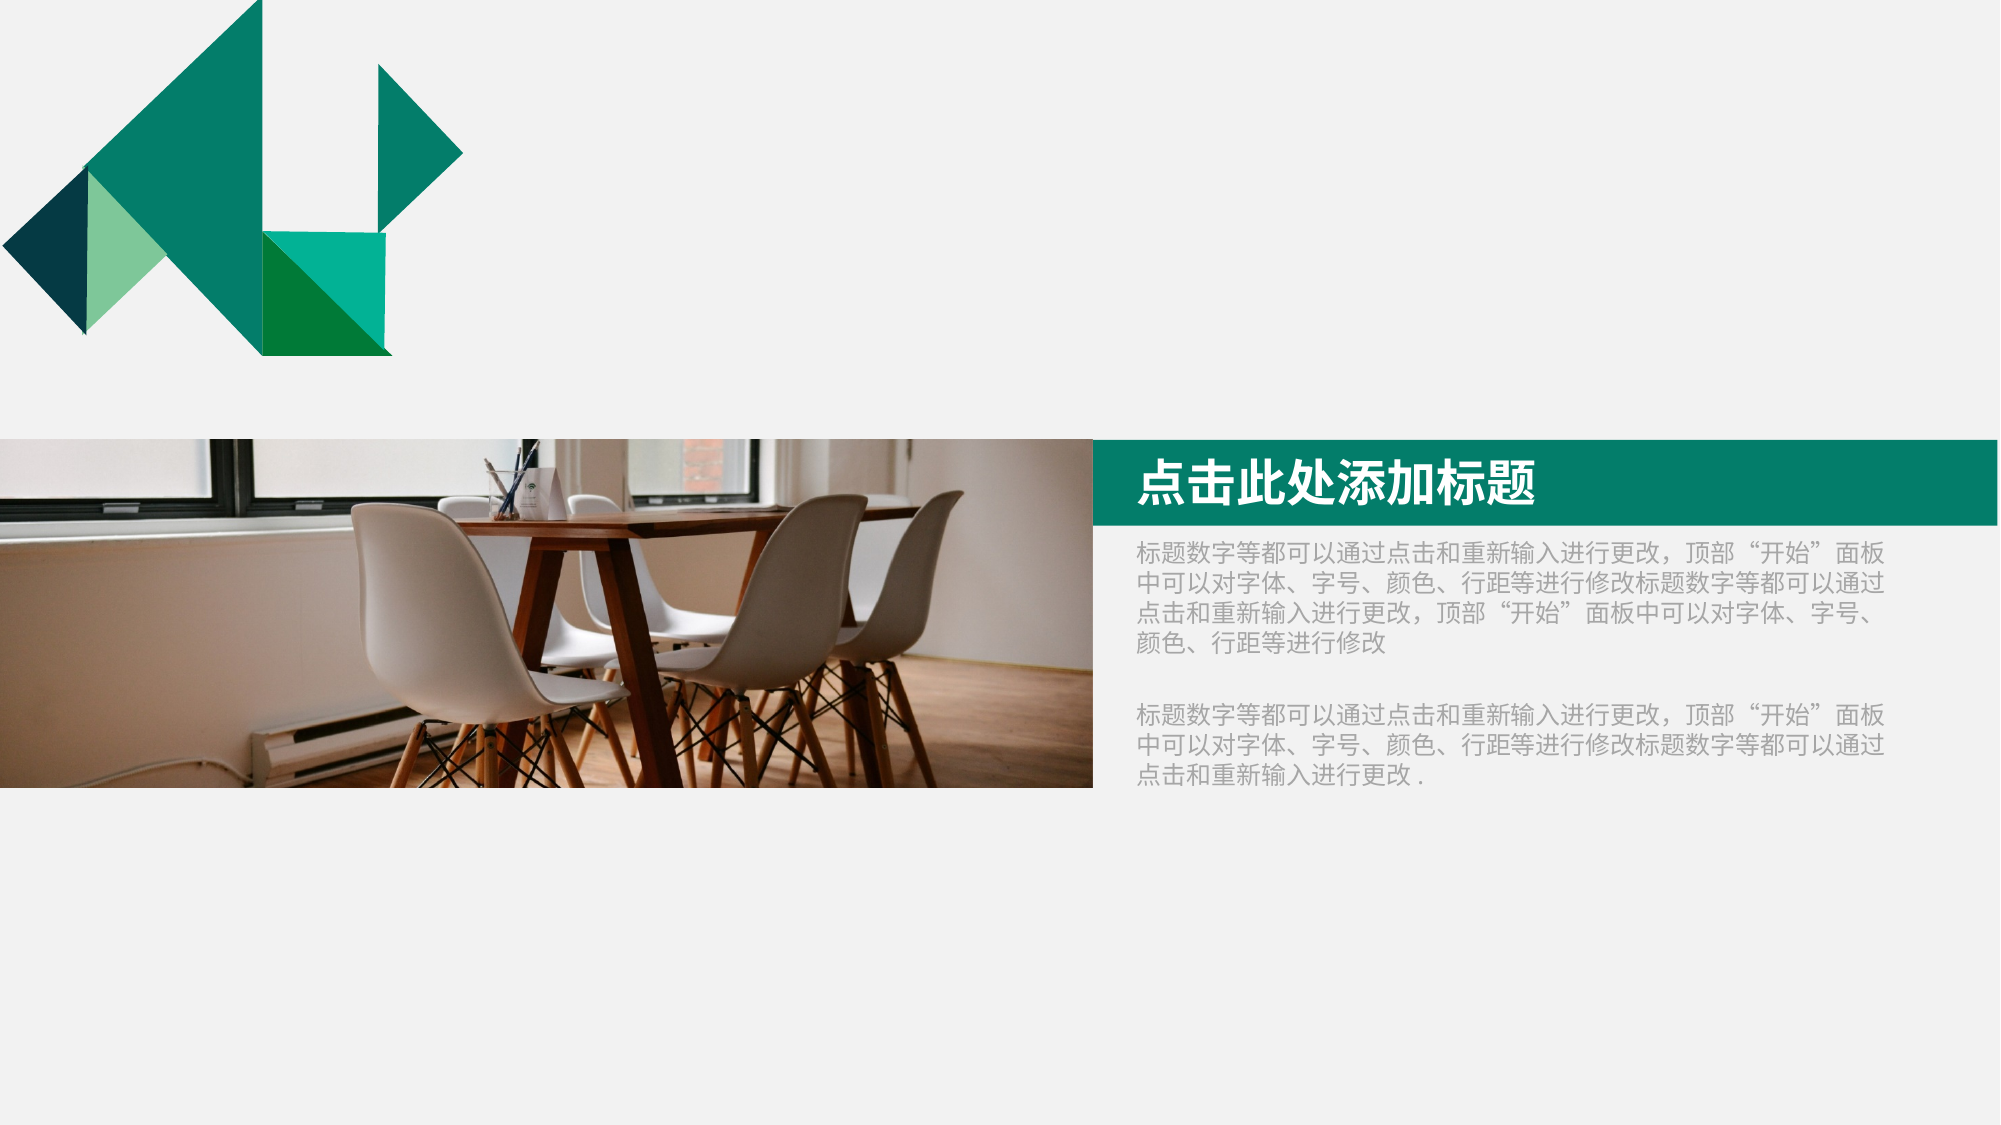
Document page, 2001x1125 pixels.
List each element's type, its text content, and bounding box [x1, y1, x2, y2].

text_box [23, 45, 438, 356]
text_box 点击此处添加标题 [1121, 444, 1689, 520]
text_box [1093, 439, 1998, 527]
picture [0, 439, 1093, 788]
text_box 标题数字等都可以通过点击和重新输入进行更改，顶部“开始”面板中可以对字体、字号、颜色、行距等进行修改标题数字等都可以通过点击和重新输入进行更改. [1121, 692, 1915, 797]
text_box 标题数字等都可以通过点击和重新输入进行更改，顶部“开始”面板中可以对字体、字号、颜色、行距等进行修改标题数字等都可以通过点击和重新输入进行更改，顶部“开始”面板中可以对字体、字号、颜色、行距等进行修改 [1121, 530, 1915, 665]
